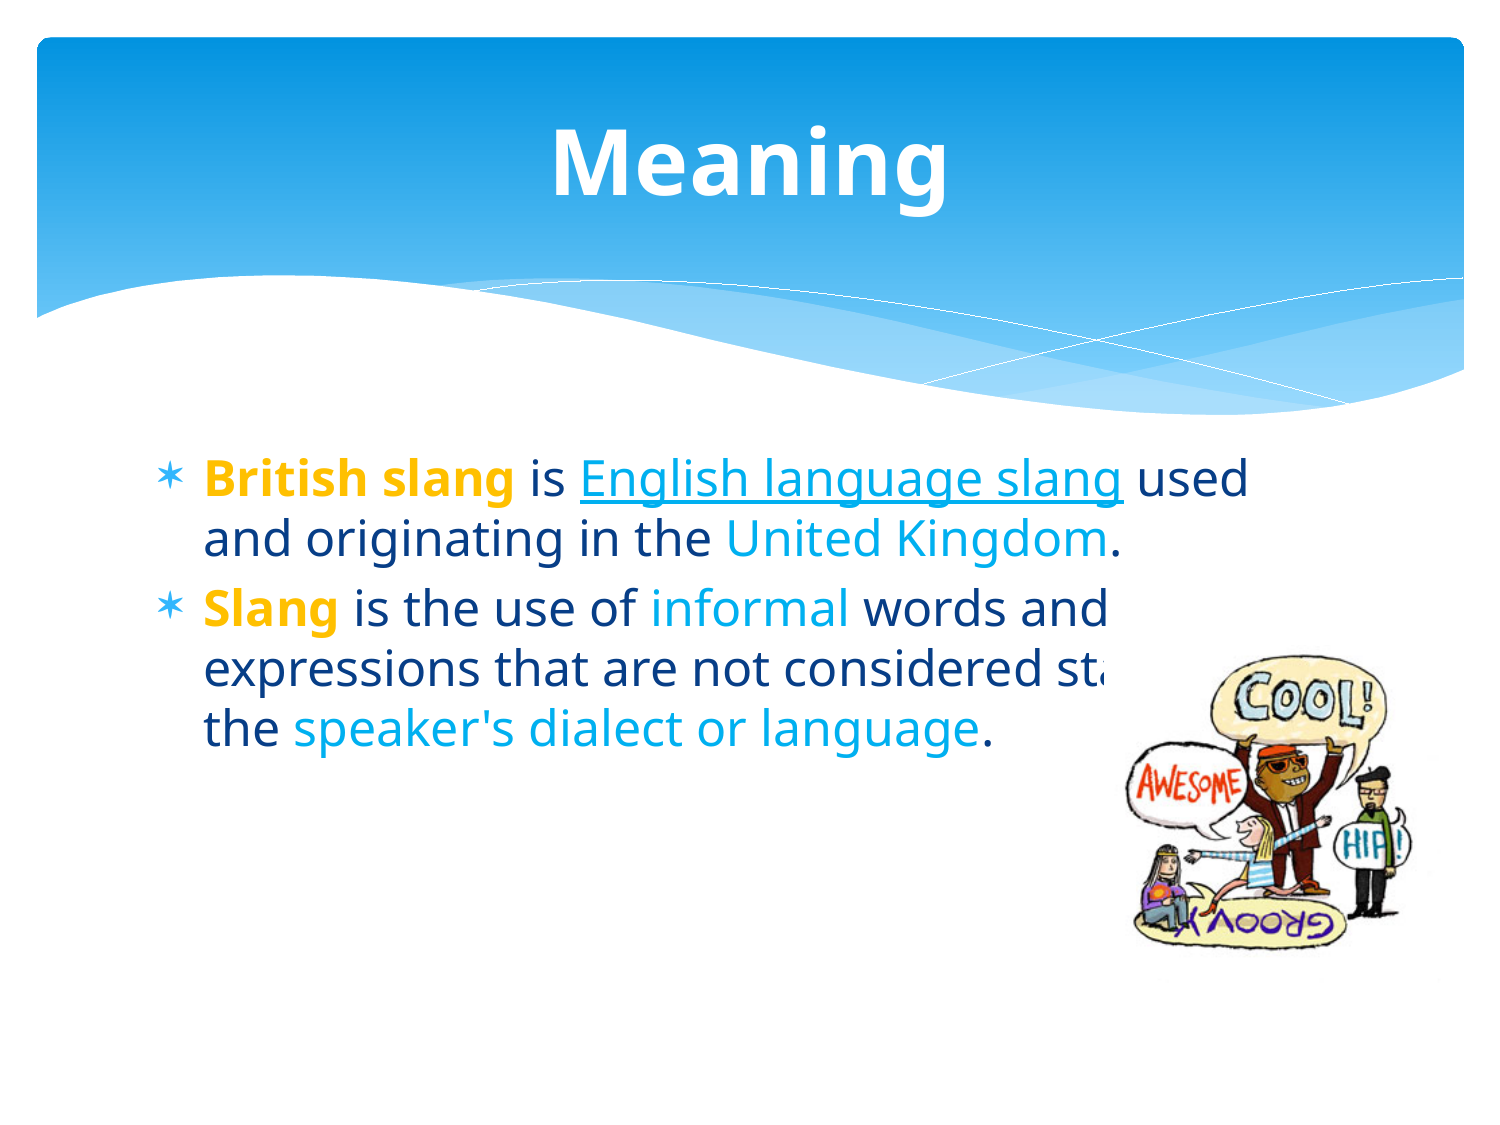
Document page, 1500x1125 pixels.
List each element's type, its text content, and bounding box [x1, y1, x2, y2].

title Meaning [75, 55, 1425, 261]
picture [1104, 644, 1441, 983]
list British slang is English language slang used and originating in the United Kingdom. Slang is the use of informal words and expressions that are not considered standard in the speaker's dialect or language. [143, 438, 1359, 1005]
